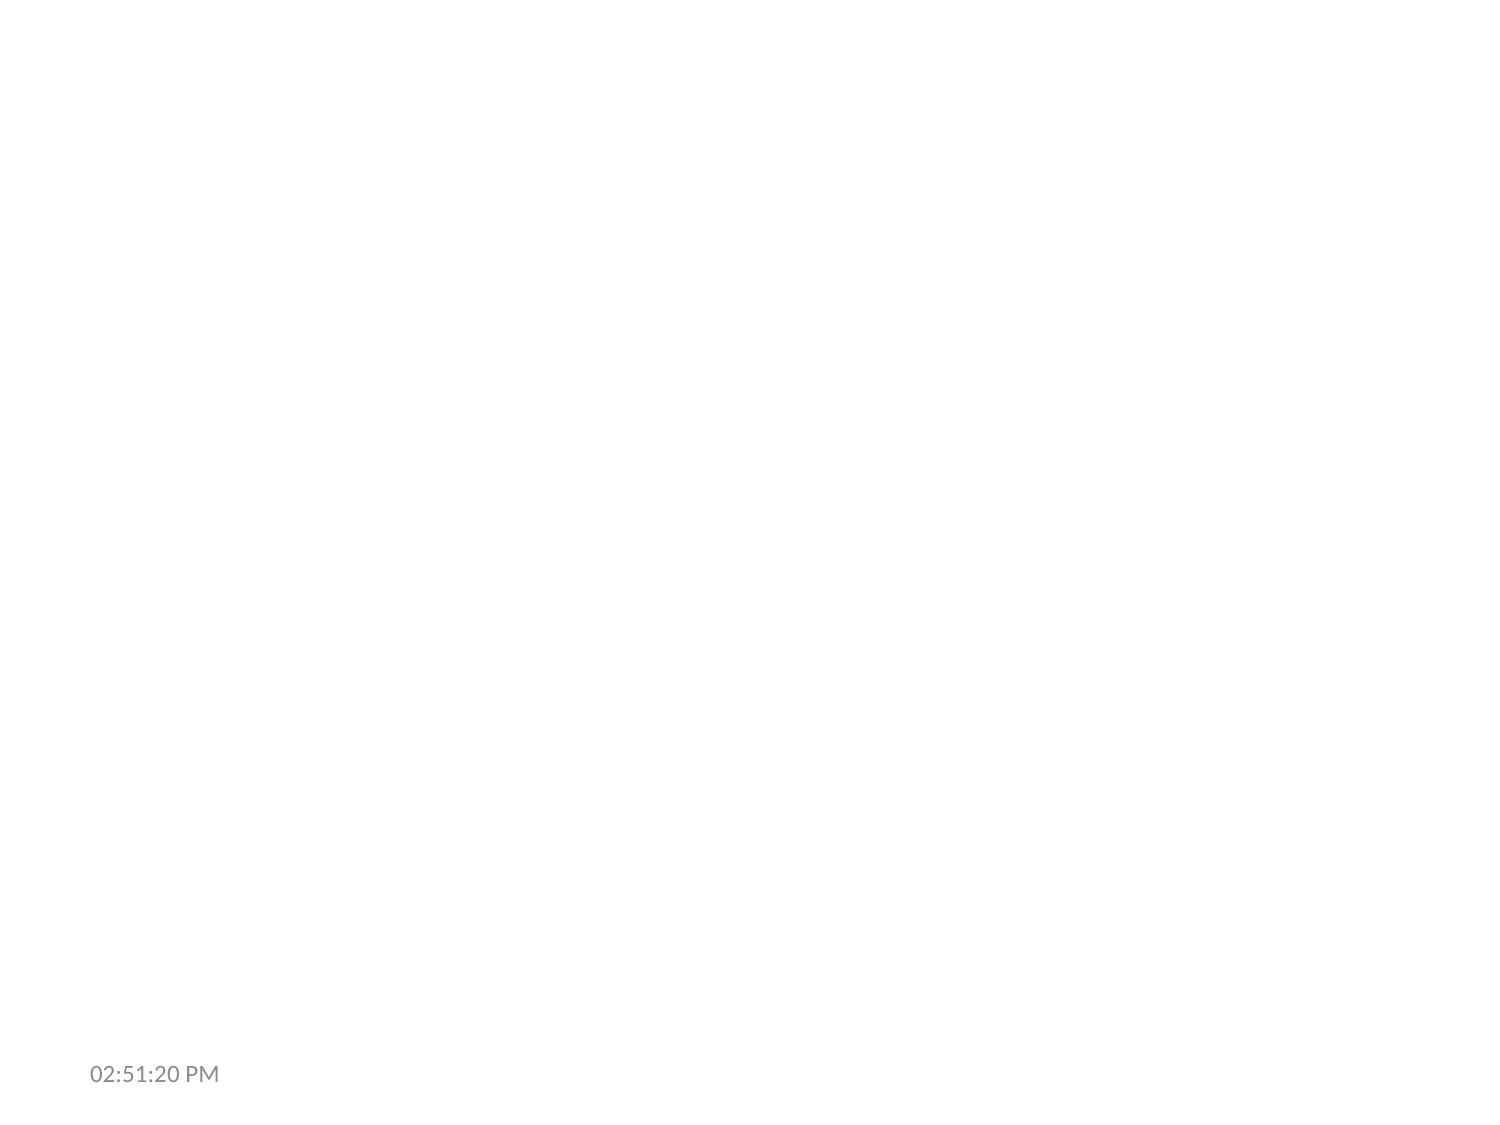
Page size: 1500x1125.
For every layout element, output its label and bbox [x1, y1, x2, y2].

slide_number [75, 1042, 425, 1103]
